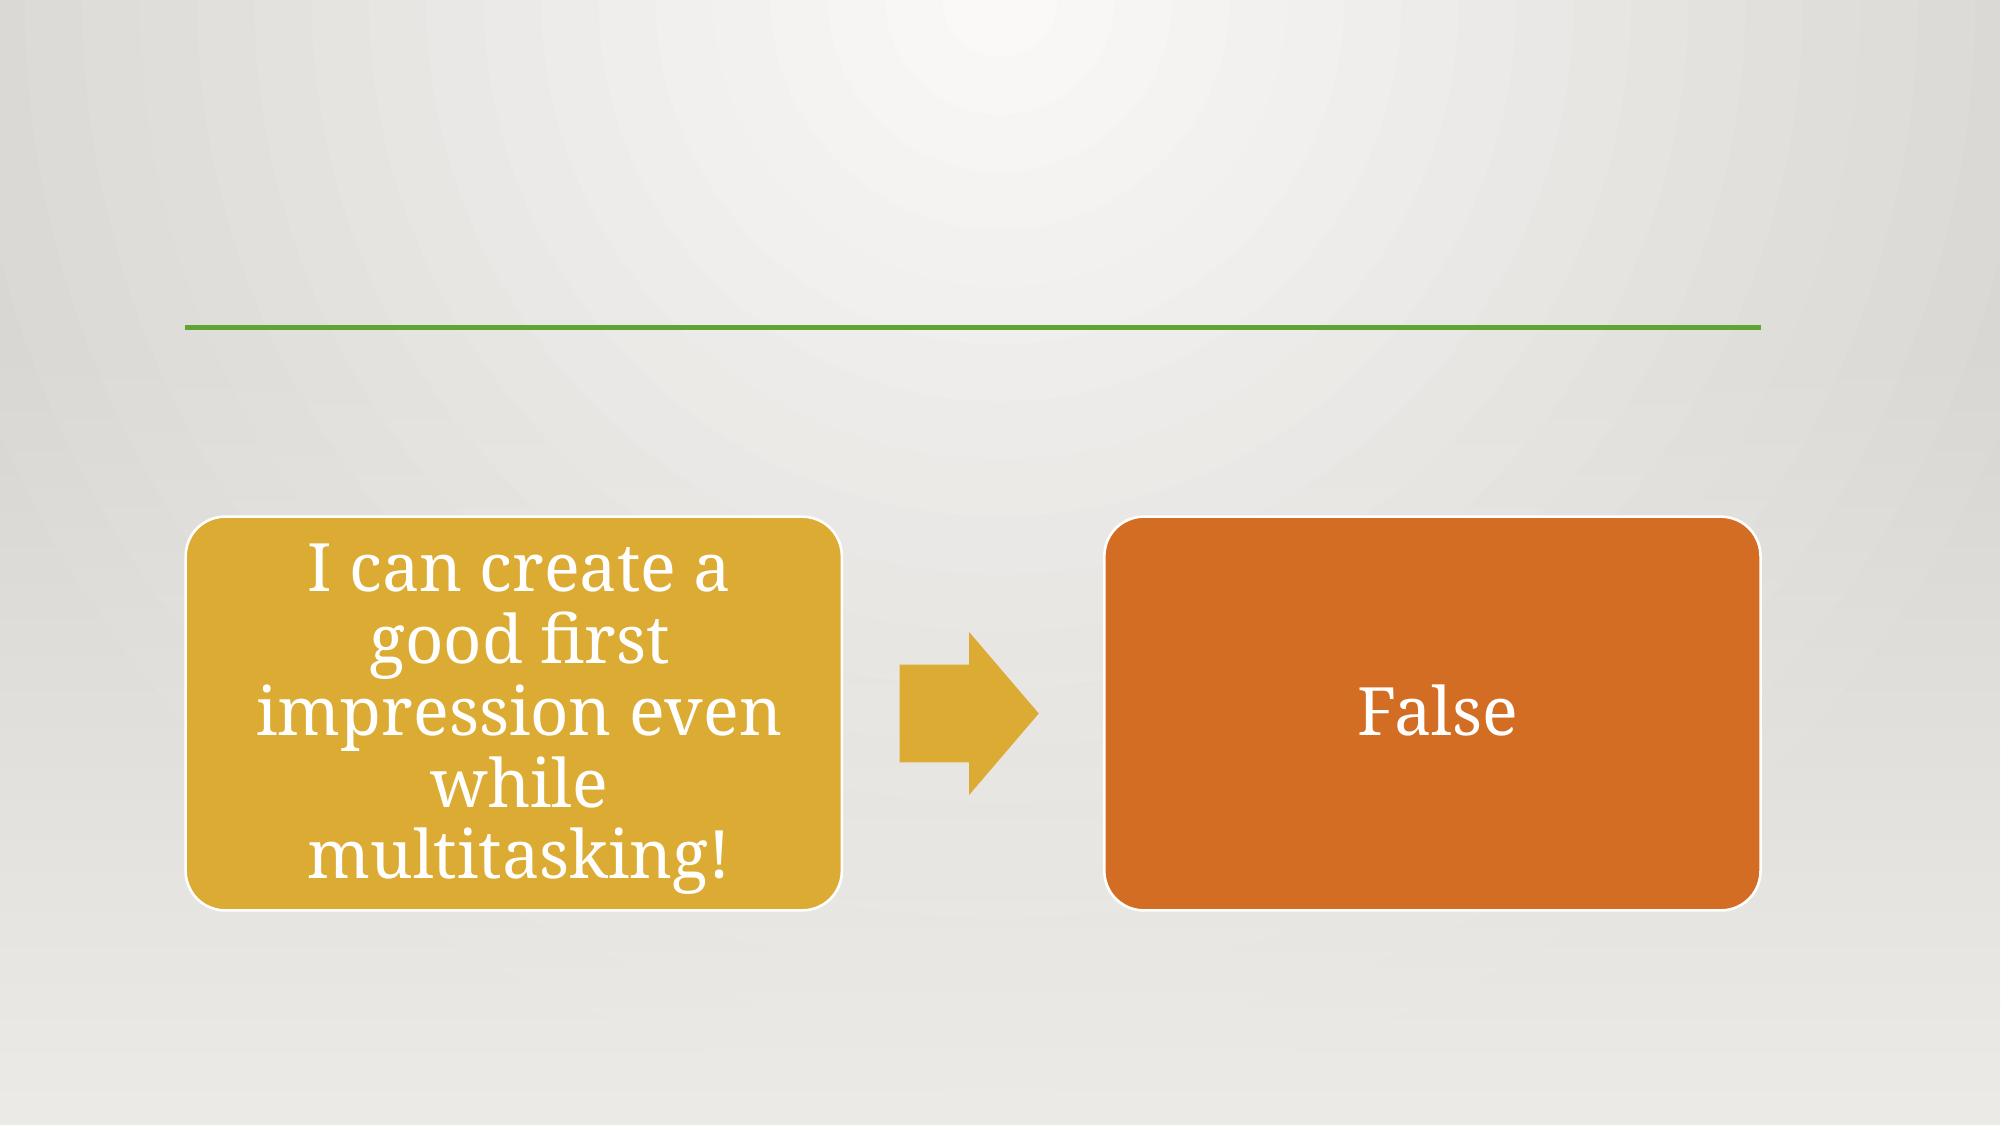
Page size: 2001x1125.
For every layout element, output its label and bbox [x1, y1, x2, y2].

text_box [0, 0, 2000, 330]
text_box [0, 330, 2000, 1125]
list [185, 410, 1762, 1017]
